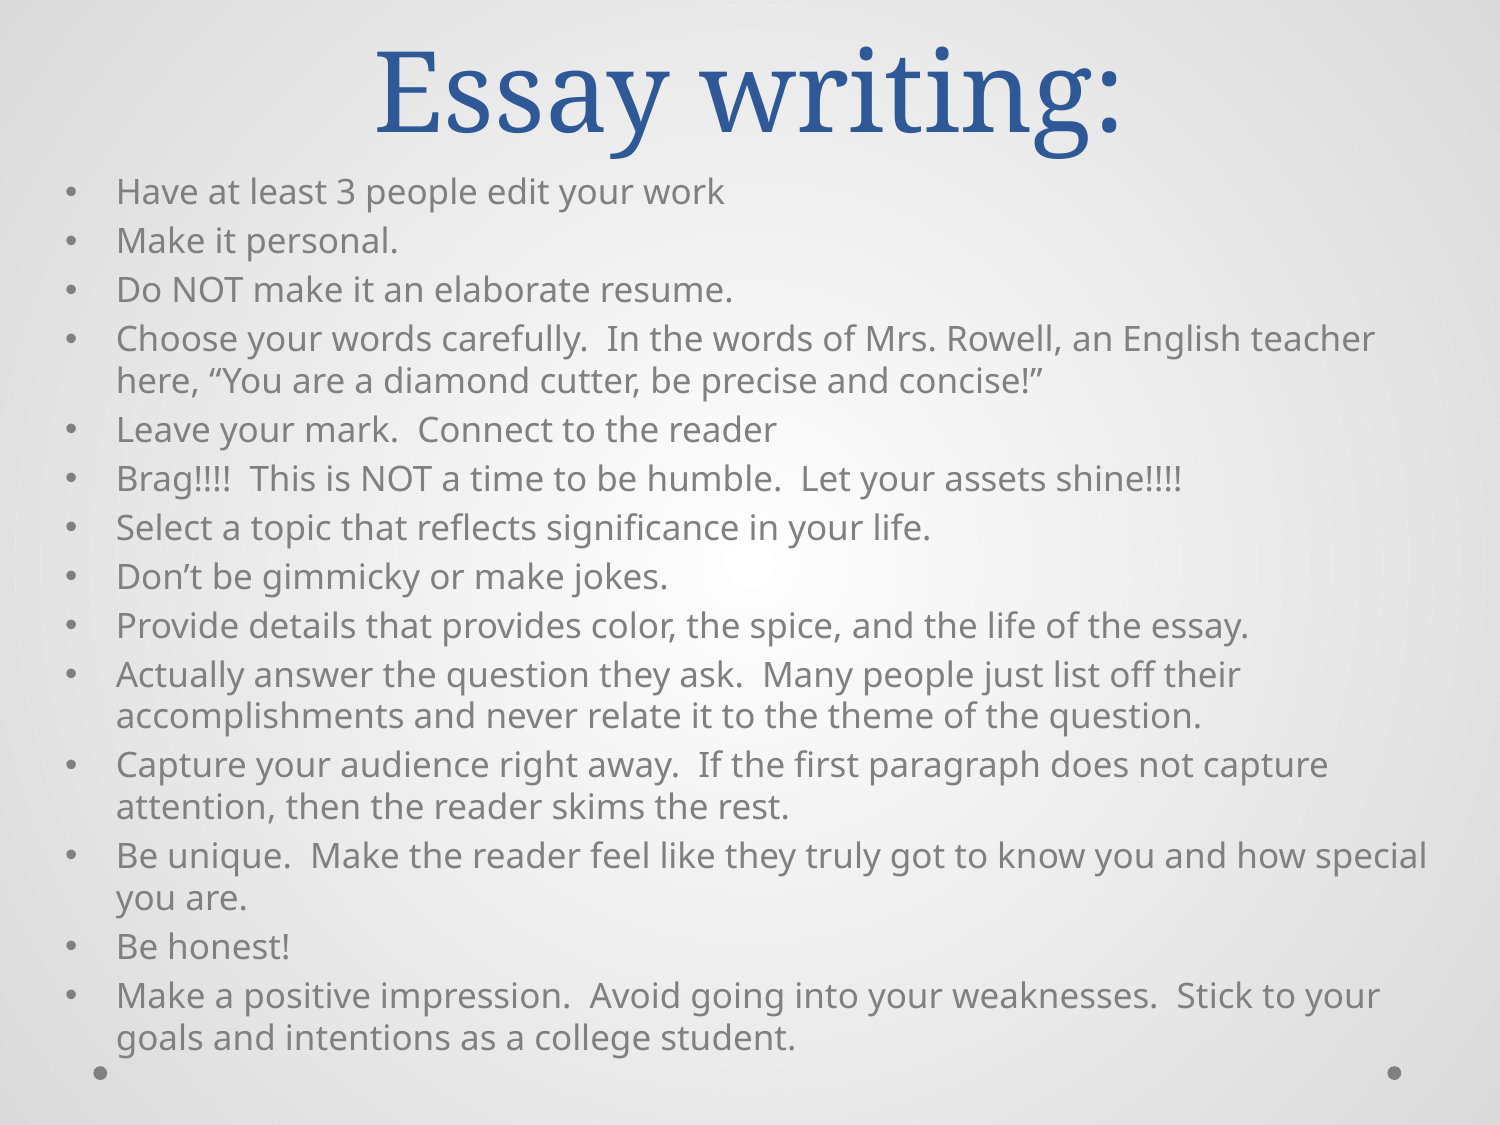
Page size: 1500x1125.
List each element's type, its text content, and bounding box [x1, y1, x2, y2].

list Have at least 3 people edit your work Make it personal. Do NOT make it an elaborate resume. Choose your words carefully. In the words of Mrs. Rowell, an English teacher here, “You are a diamond cutter, be precise and concise!” Leave your mark. Connect to the reader Brag!!!! This is NOT a time to be humble. Let your assets shine!!!! Select a topic that reflects significance in your life. Don’t be gimmicky or make jokes. Provide details that provides color, the spice, and the life of the essay. Actually answer the question they ask. Many people just list off their accomplishments and never relate it to the theme of the question. Capture your audience right away. If the first paragraph does not capture attention, then the reader skims the rest. Be unique. Make the reader feel like they truly got to know you and how special you are. Be honest! Make a positive impression. Avoid going into your weaknesses. Stick to your goals and intentions as a college student. [50, 162, 1463, 1075]
title Essay writing: [75, 37, 1425, 162]
